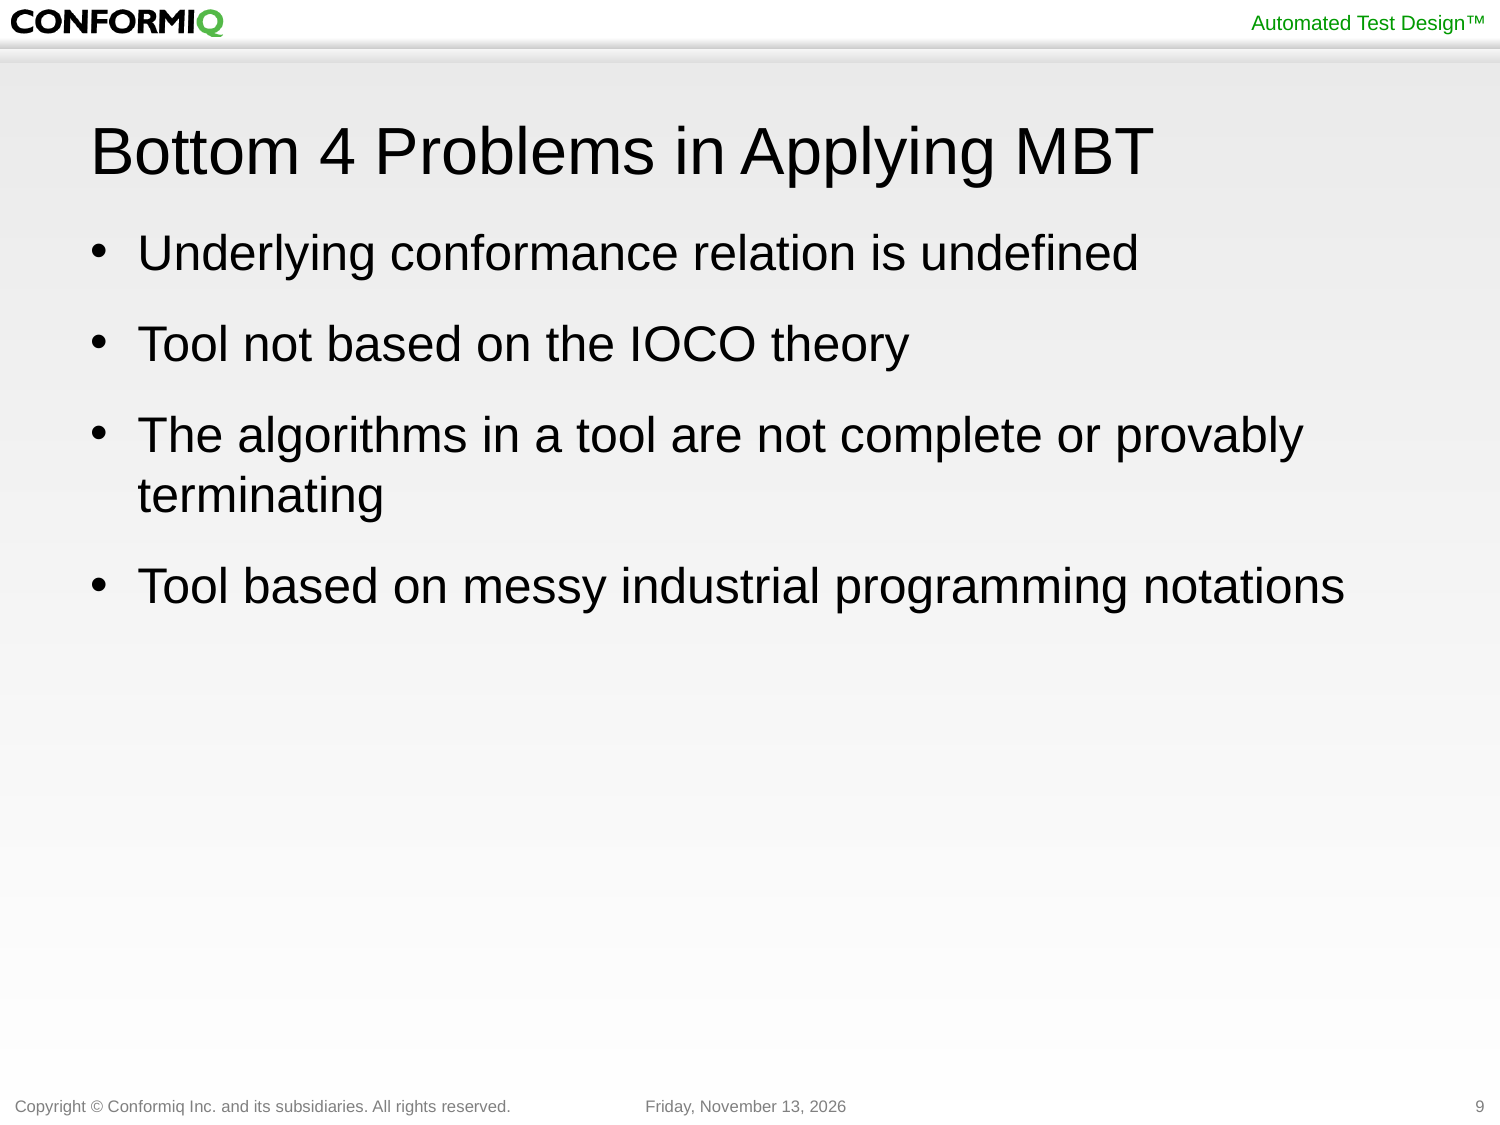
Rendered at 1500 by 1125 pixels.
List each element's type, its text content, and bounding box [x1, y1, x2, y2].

list Underlying conformance relation is undefined Tool not based on the IOCO theory The algorithms in a tool are not complete or provably terminating Tool based on messy industrial programming notations [75, 212, 1425, 1063]
title Bottom 4 Problems in Applying MBT [75, 99, 1425, 200]
picture [8, 4, 224, 37]
